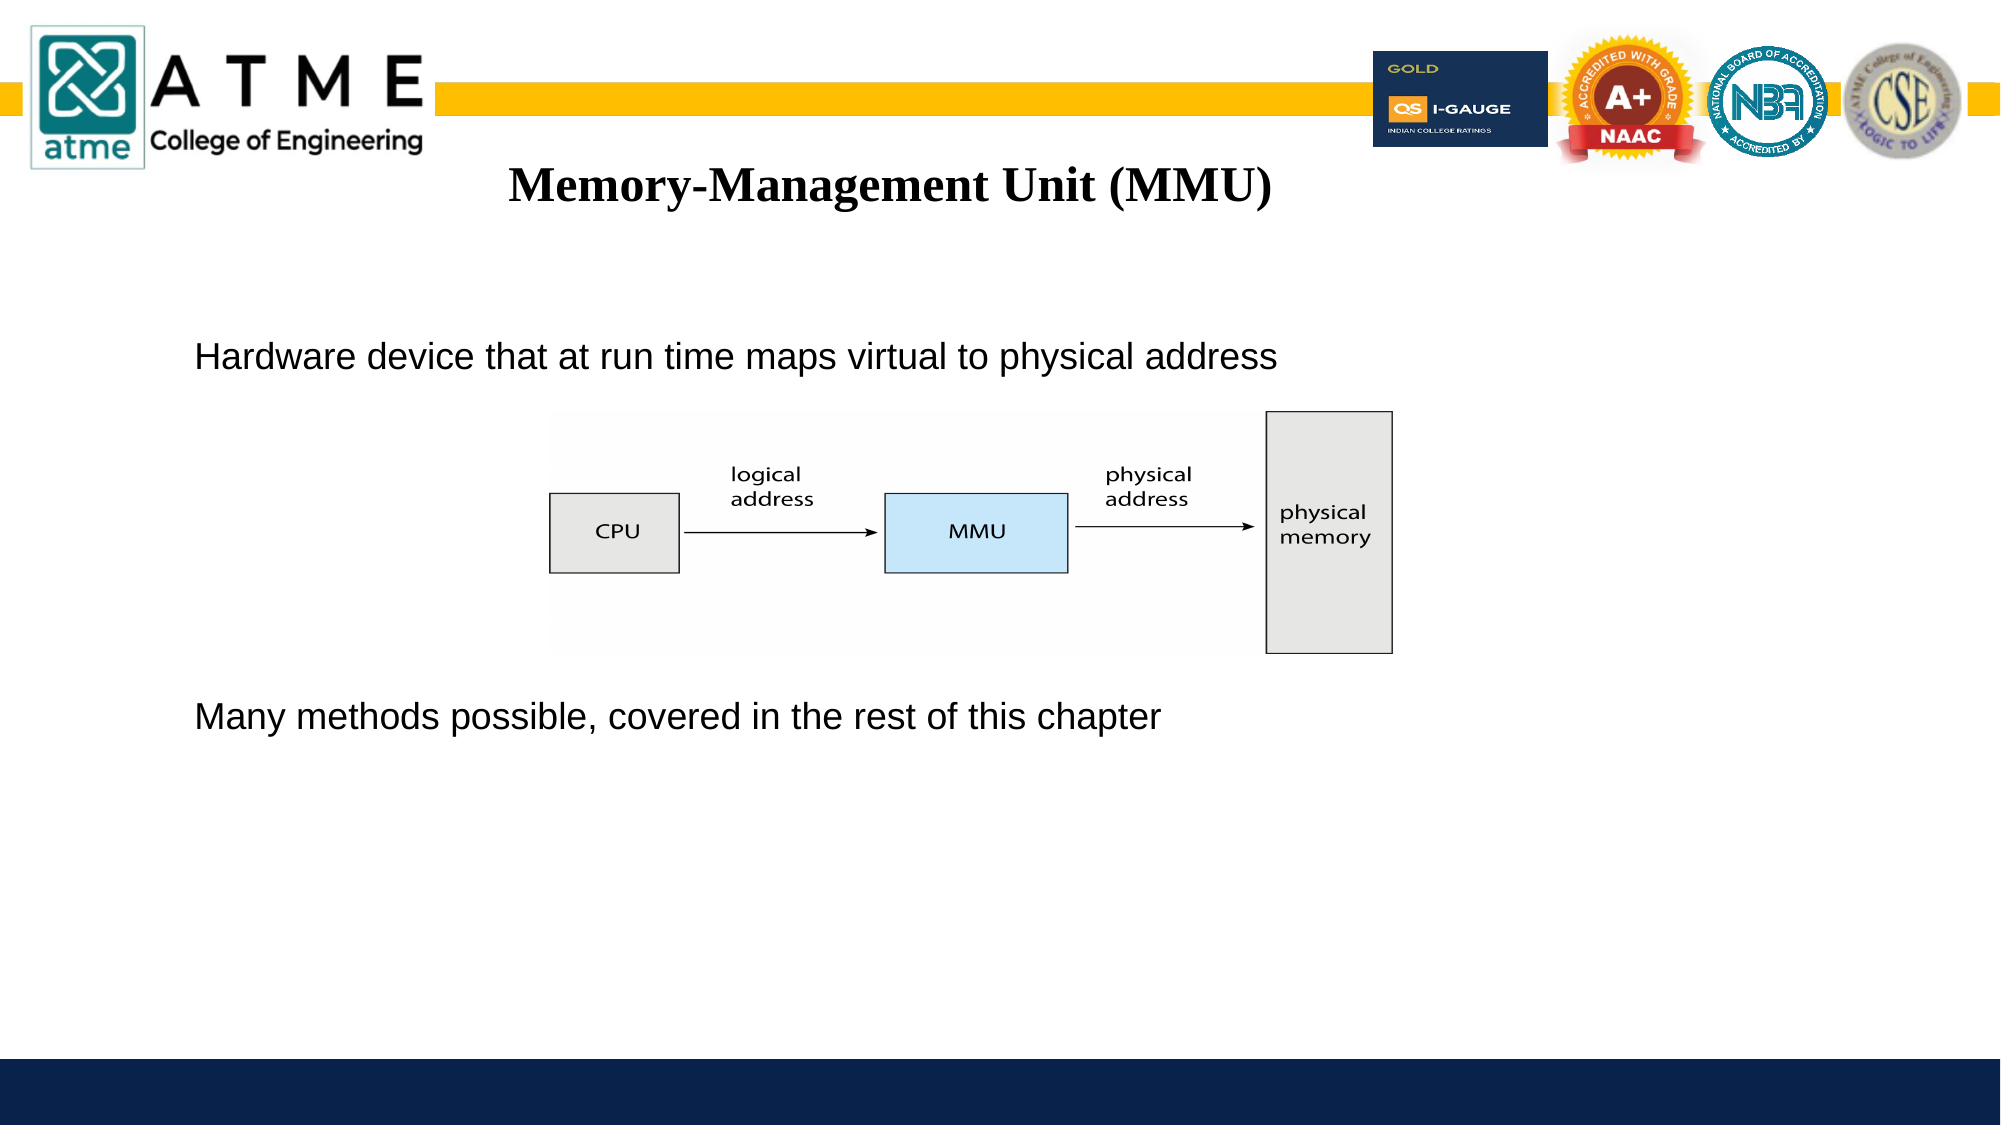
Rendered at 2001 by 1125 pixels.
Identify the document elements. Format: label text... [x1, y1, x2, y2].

picture [1840, 26, 1968, 176]
list Hardware device that at run time maps virtual to physical address Many methods possible, covered in the rest of this chapter [179, 324, 1431, 1061]
picture [1373, 20, 1828, 157]
picture [549, 411, 1393, 654]
picture [22, 15, 435, 178]
title Memory-Management Unit (MMU) [493, 144, 1780, 239]
picture [0, 1059, 2001, 1125]
